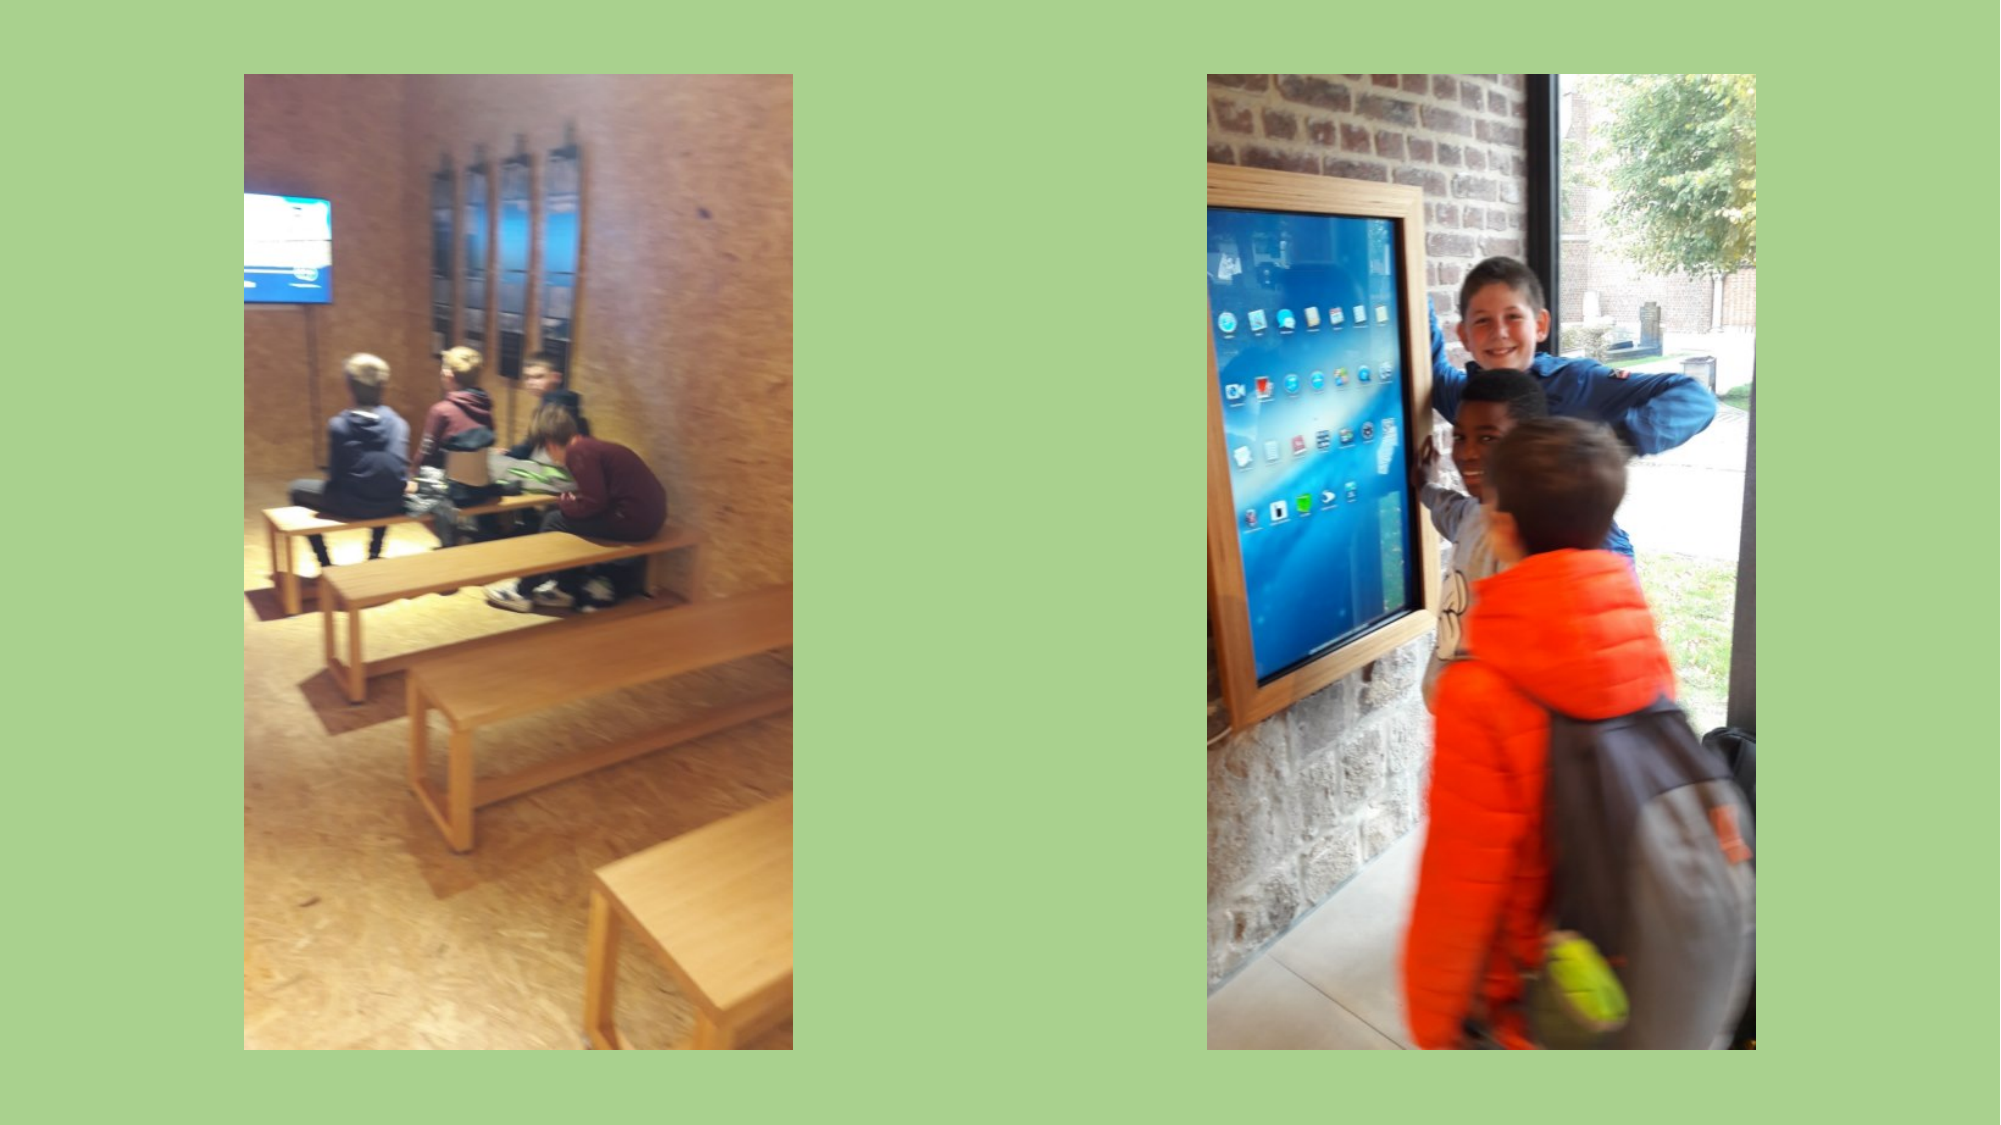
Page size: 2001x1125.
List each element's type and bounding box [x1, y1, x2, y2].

picture [1206, 74, 1756, 1050]
picture [244, 74, 793, 1050]
